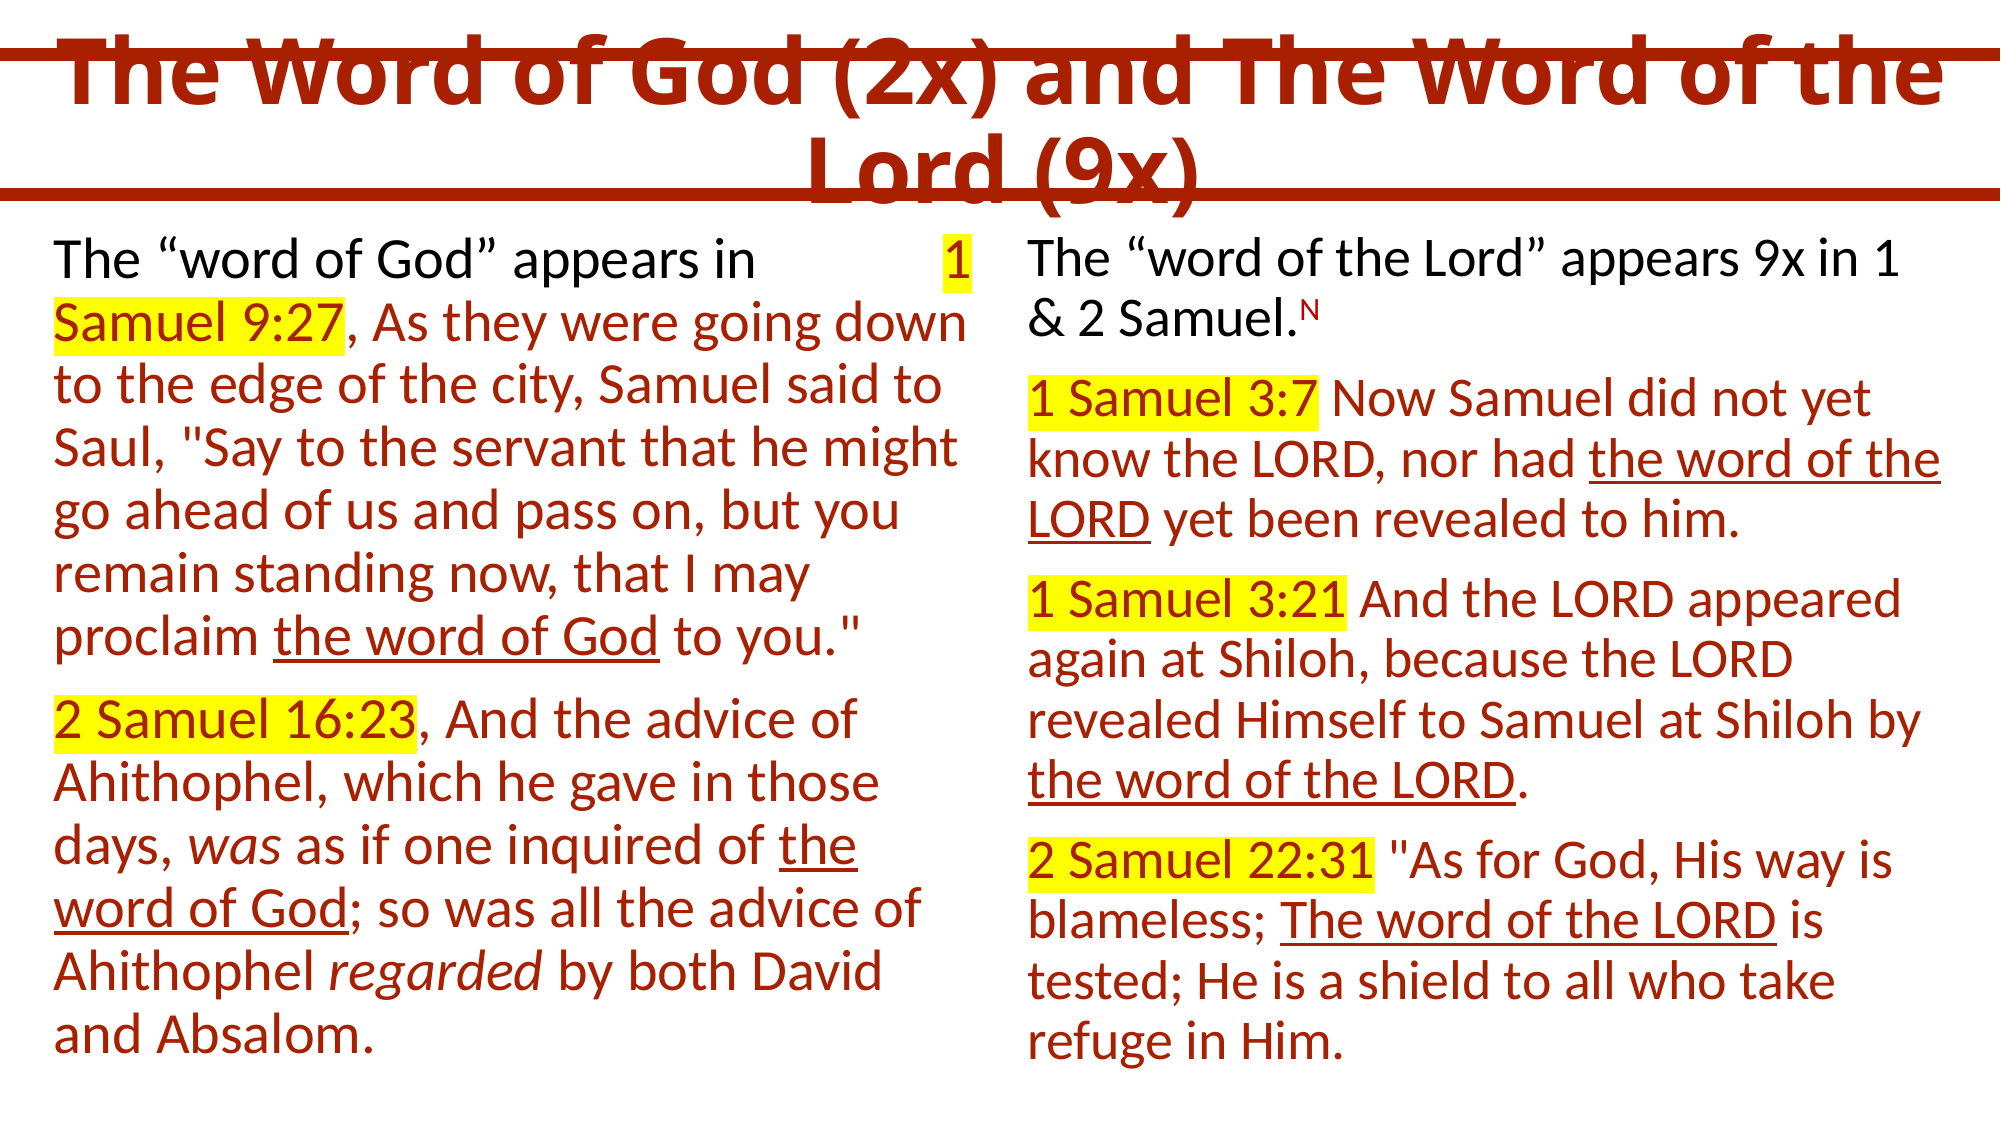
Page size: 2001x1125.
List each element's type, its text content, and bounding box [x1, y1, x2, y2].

title The Word of God (2x) and The Word of the Lord (9x) [0, 54, 2000, 195]
list The “word of God” appears in 1 Samuel 9:27, As they were going down to the edge of the city, Samuel said to Saul, "Say to the servant that he might go ahead of us and pass on, but you remain standing now, that I may proclaim the word of God to you." 2 Samuel 16:23, And the advice of Ahithophel, which he gave in those days, was as if one inquired of the word of God; so was all the advice of Ahithophel regarded by both David and Absalom. [38, 220, 988, 1088]
list The “word of the Lord” appears 9x in 1 & 2 Samuel.N 1 Samuel 3:7 Now Samuel did not yet know the LORD, nor had the word of the LORD yet been revealed to him. 1 Samuel 3:21 And the LORD appeared again at Shiloh, because the LORD revealed Himself to Samuel at Shiloh by the word of the LORD. 2 Samuel 22:31 "As for God, His way is blameless; The word of the LORD is tested; He is a shield to all who take refuge in Him. [1012, 220, 1961, 1088]
